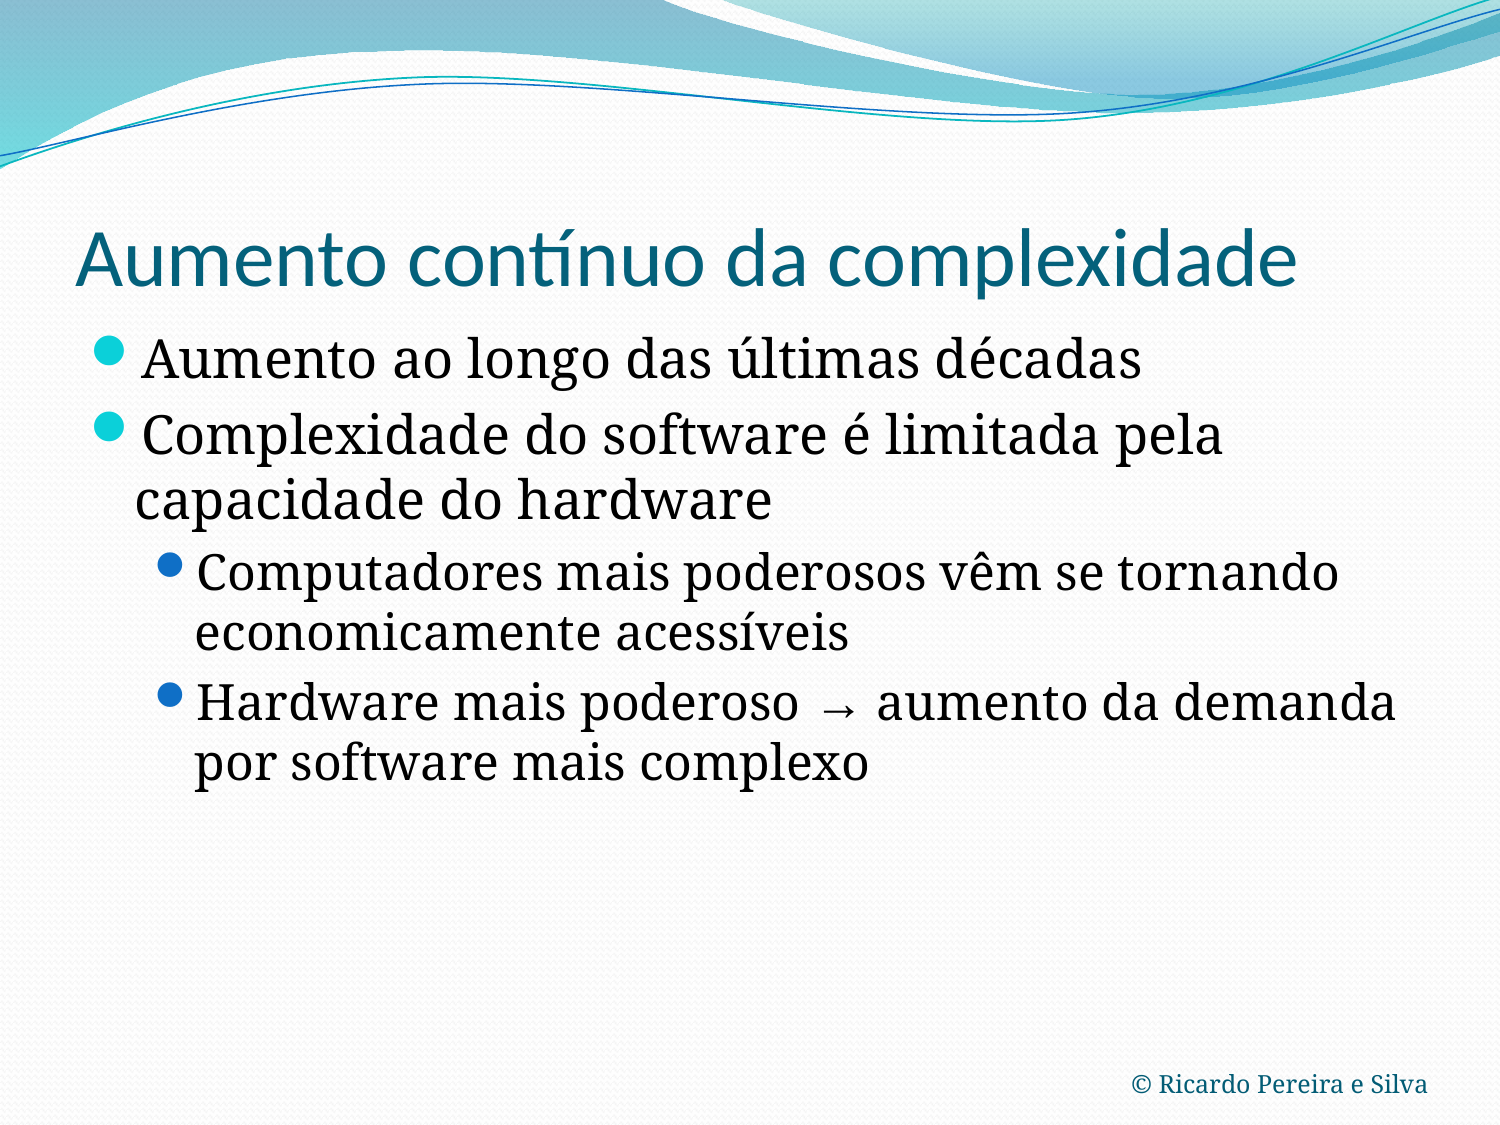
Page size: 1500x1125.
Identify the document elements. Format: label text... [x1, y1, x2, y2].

footer © Ricardo Pereira e Silva [1101, 1042, 1429, 1103]
list Aumento ao longo das últimas décadas Complexidade do software é limitada pela capacidade do hardware Computadores mais poderosos vêm se tornando economicamente acessíveis Hardware mais poderoso → aumento da demanda por software mais complexo [75, 317, 1425, 1038]
title Aumento contínuo da complexidade [75, 115, 1425, 303]
